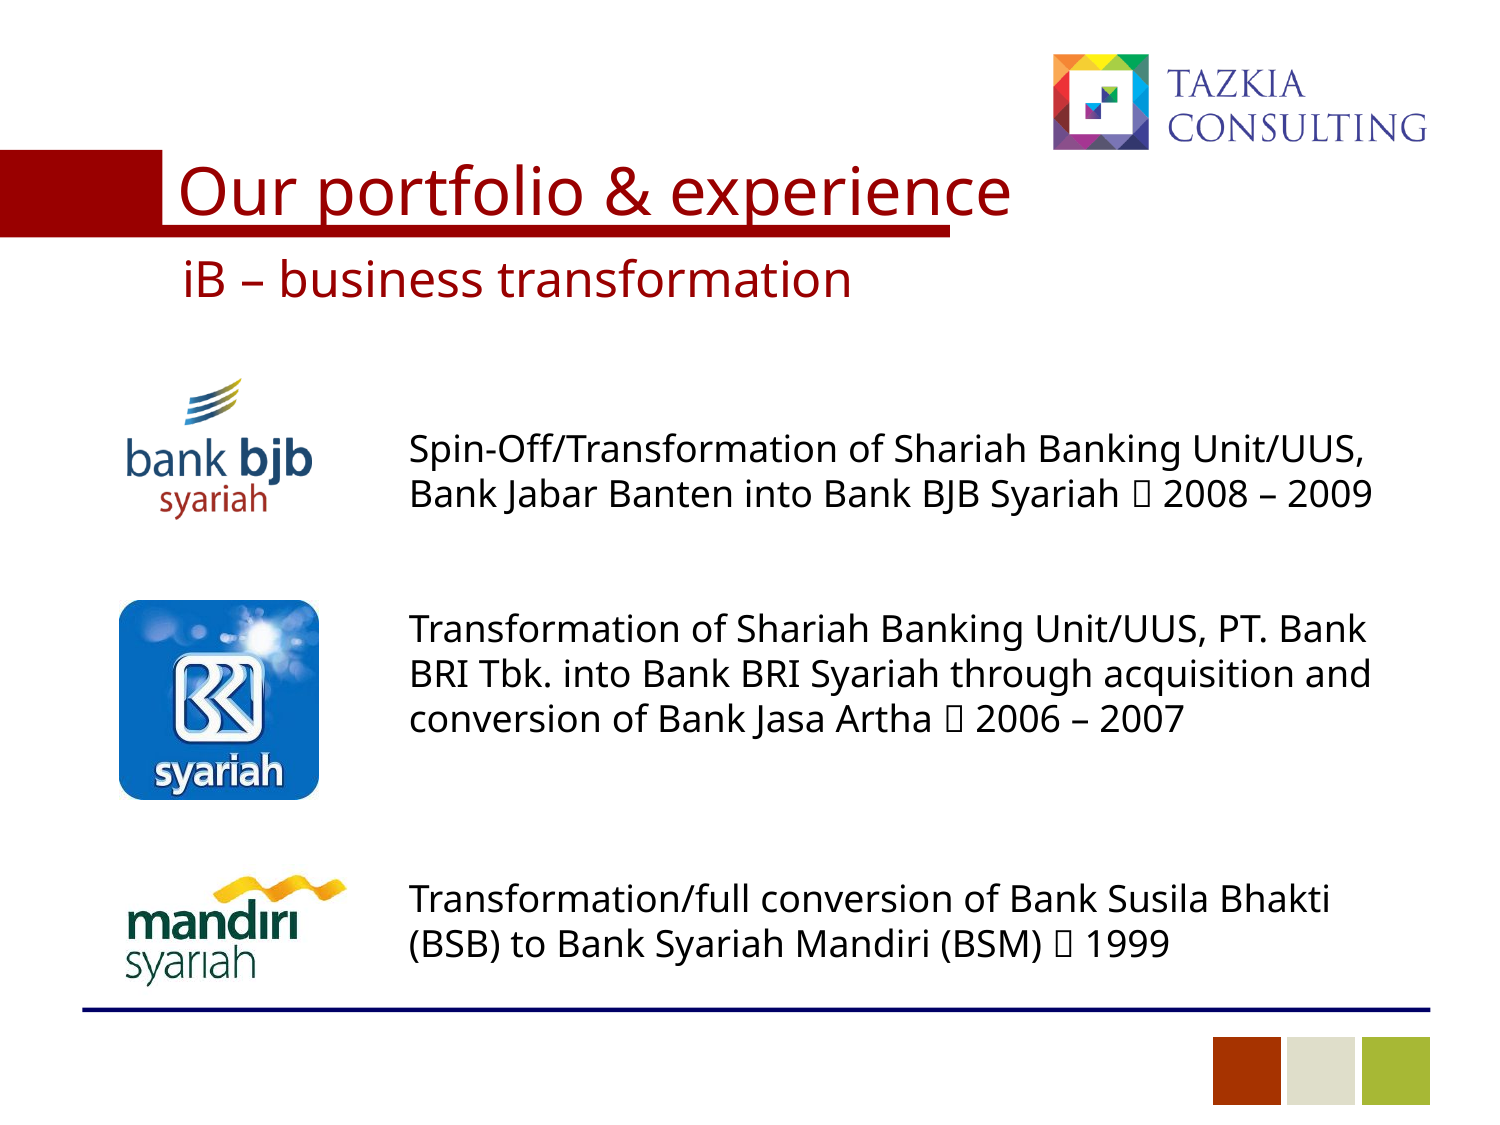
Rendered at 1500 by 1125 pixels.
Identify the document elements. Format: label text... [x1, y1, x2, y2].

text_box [0, 141, 1063, 317]
picture [112, 864, 359, 1001]
text_box Spin-Off/Transformation of Shariah Banking Unit/UUS, Bank Jabar Banten into Bank BJB Syariah  2008 – 2009 Transformation of Shariah Banking Unit/UUS, PT. Bank BRI Tbk. into Bank BRI Syariah through acquisition and conversion of Bank Jasa Artha  2006 – 2007 Transformation/full conversion of Bank Susila Bhakti (BSB) to Bank Syariah Mandiri (BSM)  1999 [393, 372, 1413, 963]
picture [1053, 54, 1427, 150]
picture [118, 599, 319, 800]
picture [127, 378, 313, 520]
